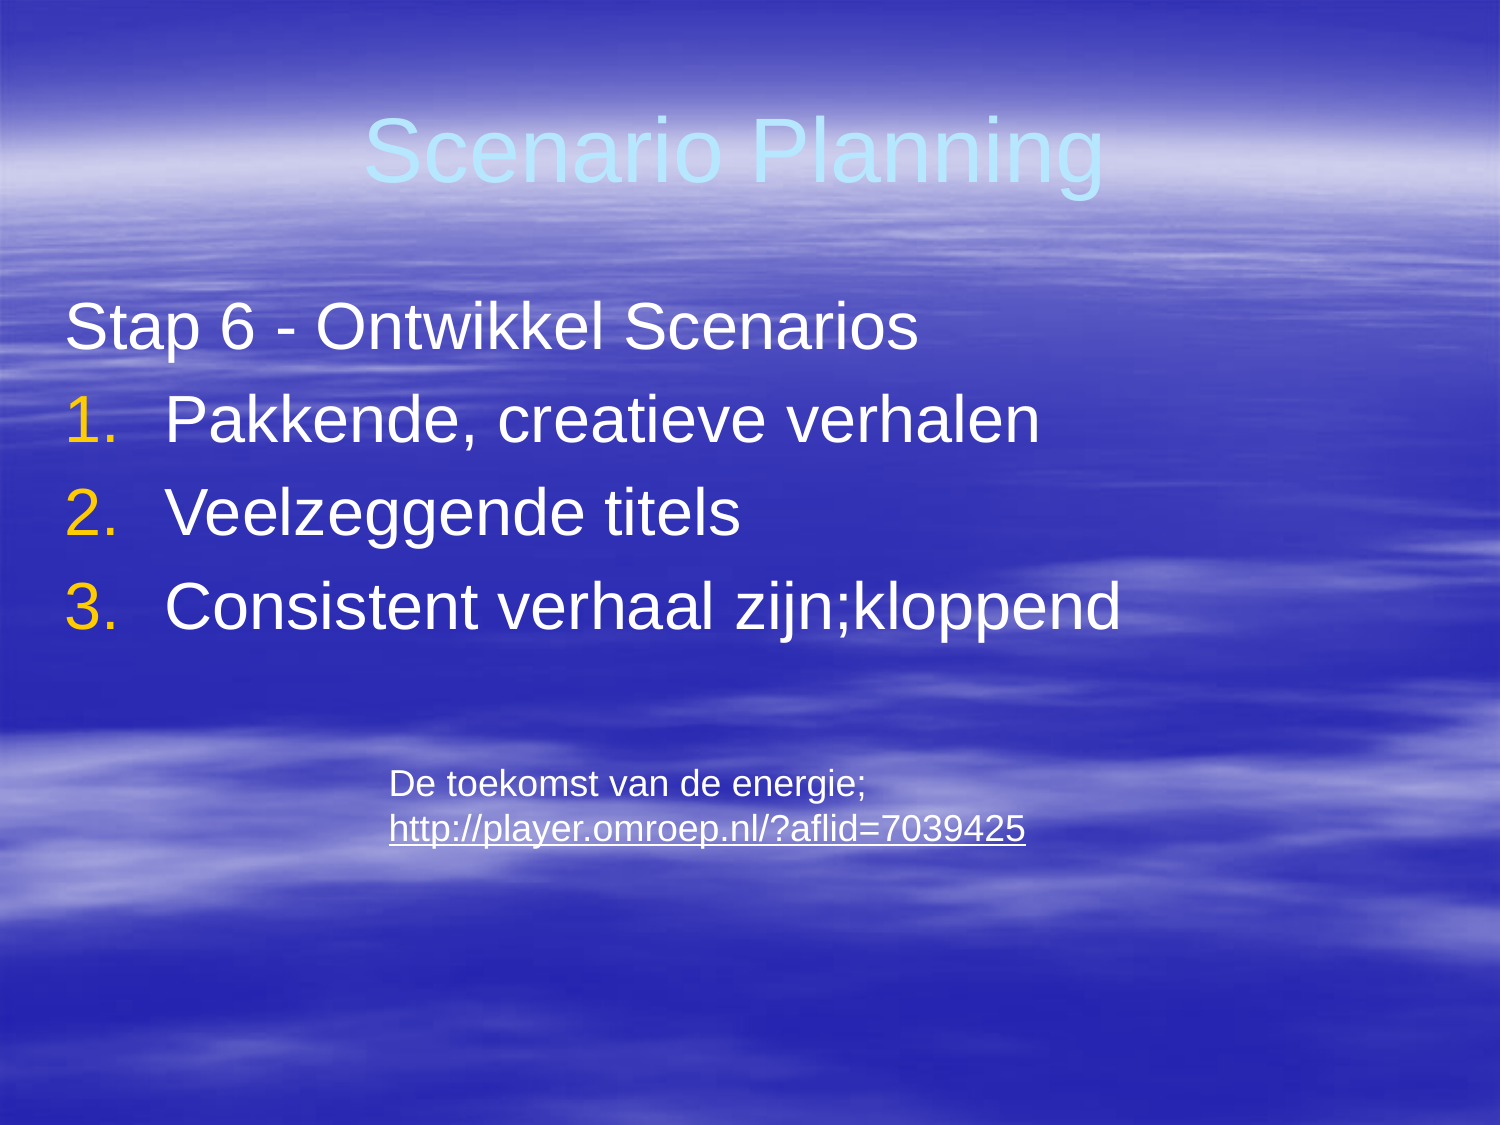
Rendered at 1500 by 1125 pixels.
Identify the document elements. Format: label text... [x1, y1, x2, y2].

text_box De toekomst van de energie; http://player.omroep.nl/?aflid=7039425 [373, 751, 1052, 857]
title Scenario Planning [49, 37, 1446, 255]
list Stap 6 - Ontwikkel Scenarios Pakkende, creatieve verhalen Veelzeggende titels Consistent verhaal zijn;kloppend [49, 275, 1451, 1001]
